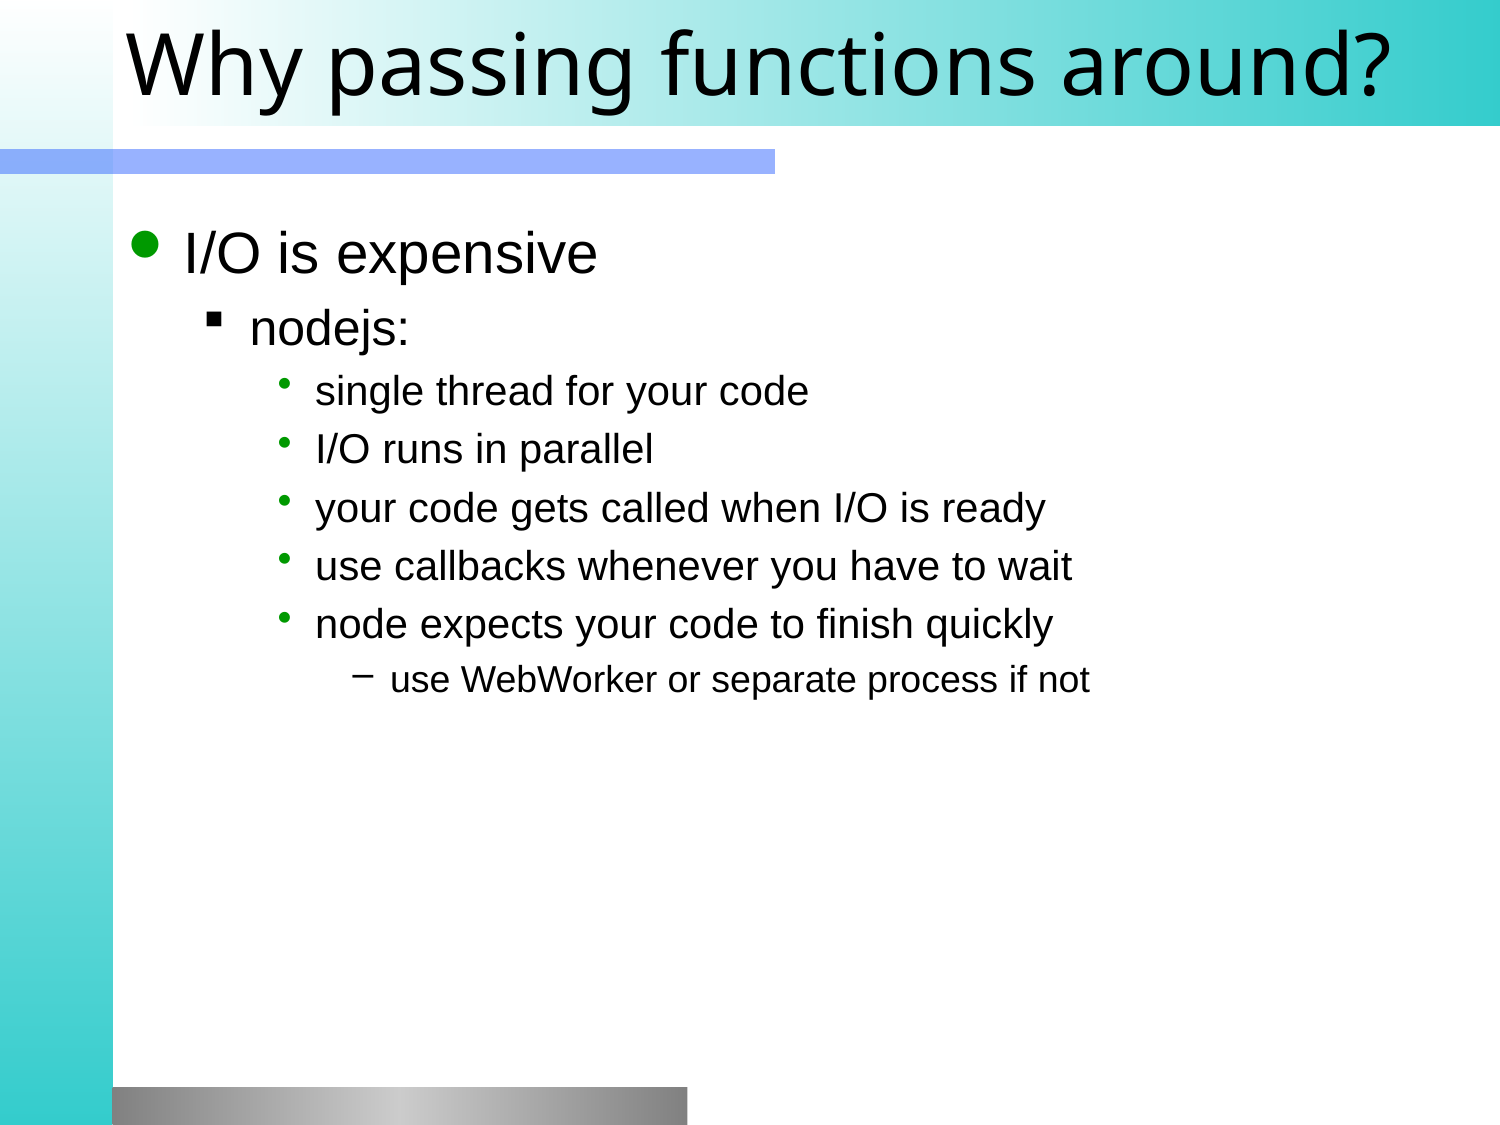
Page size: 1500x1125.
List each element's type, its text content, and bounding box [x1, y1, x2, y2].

list I/O is expensive nodejs: single thread for your code I/O runs in parallel your code gets called when I/O is ready use callbacks whenever you have to wait node expects your code to finish quickly use WebWorker or separate process if not [112, 207, 1388, 1073]
title Why passing functions around? [110, 0, 1424, 126]
